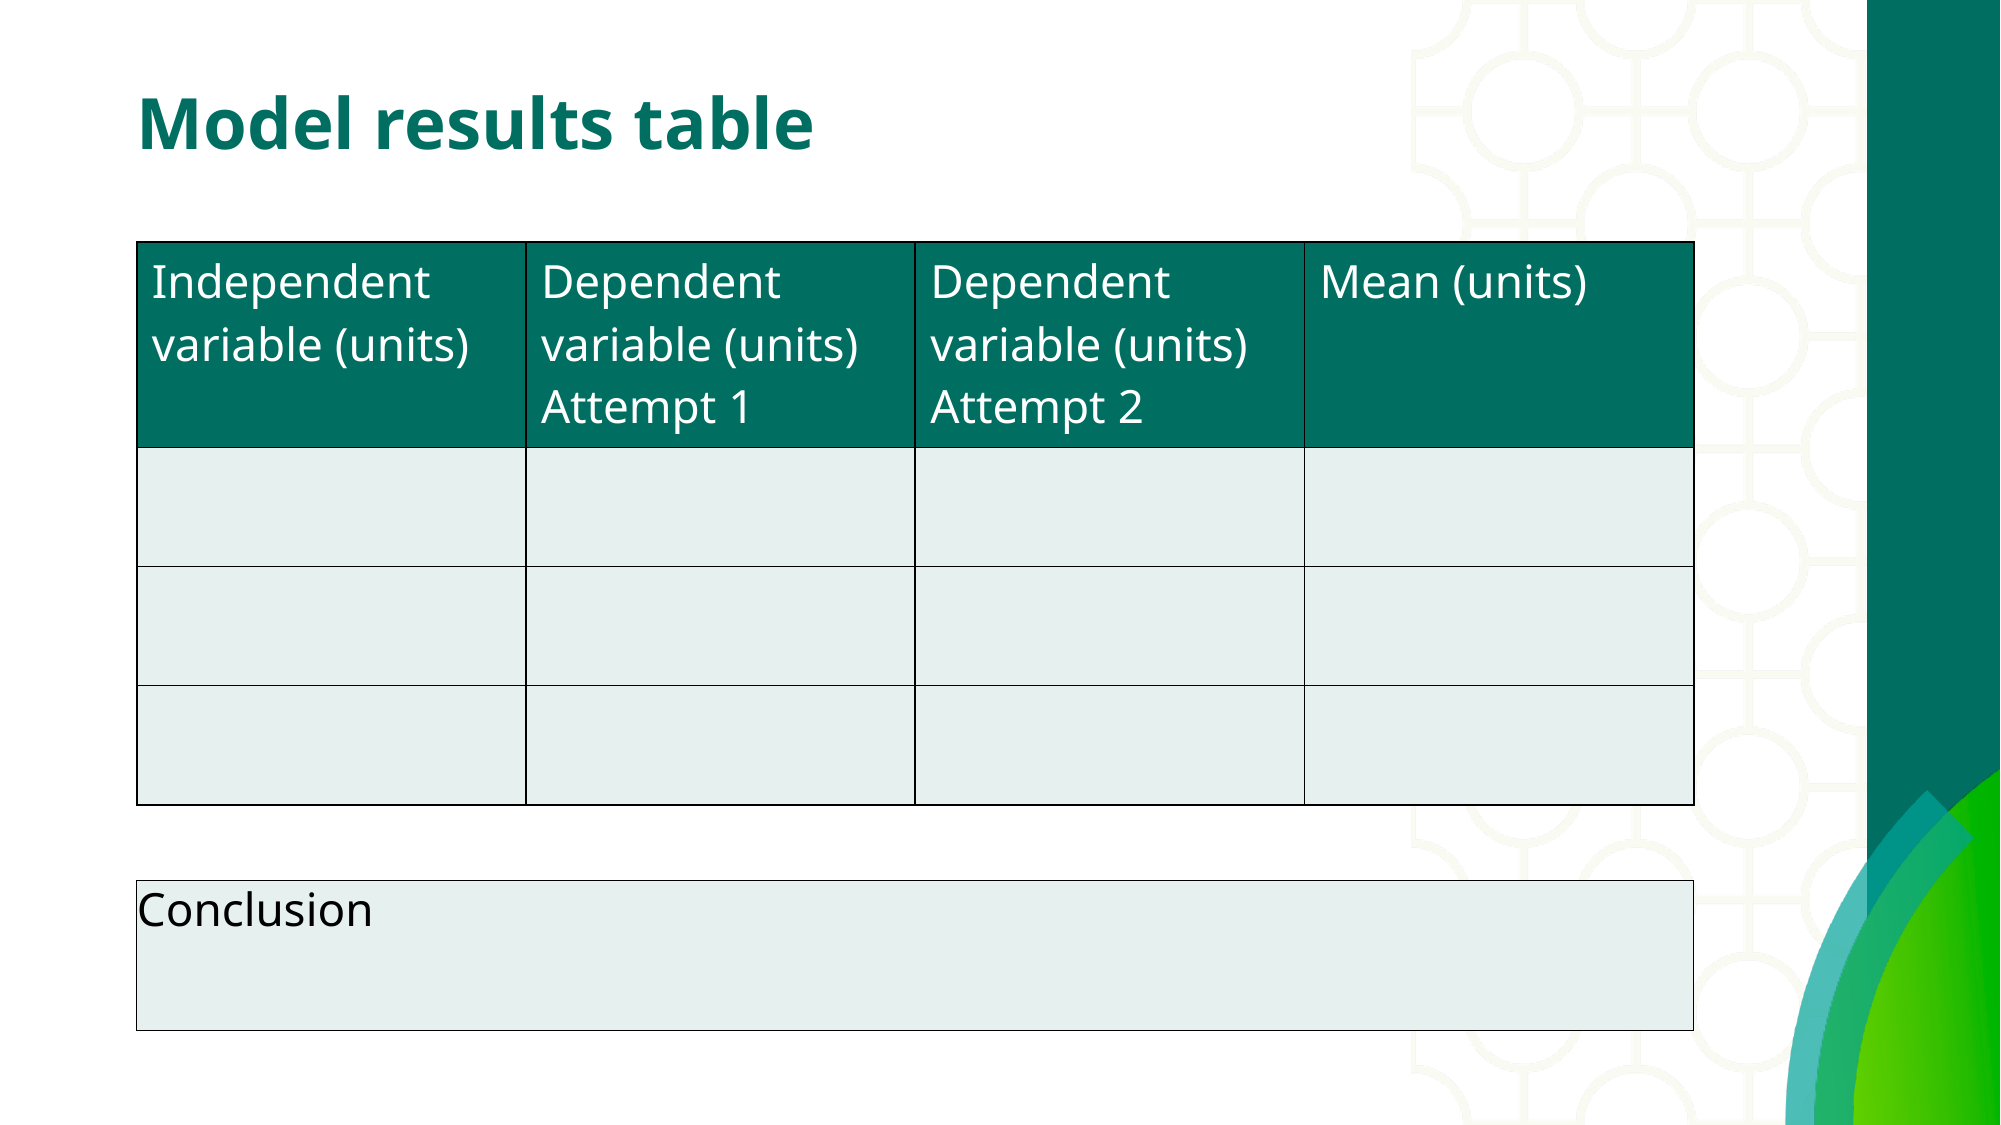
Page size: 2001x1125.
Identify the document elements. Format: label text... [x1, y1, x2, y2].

table_cell [916, 448, 1304, 566]
table_header Independent variable (units) [138, 243, 525, 447]
table_cell [1305, 567, 1693, 685]
table_cell [527, 686, 914, 804]
table_cell [527, 448, 914, 566]
table_cell [1305, 686, 1693, 804]
table_cell [138, 448, 525, 566]
list Conclusion [136, 880, 1694, 1031]
table_cell [916, 567, 1304, 685]
picture [1411, 0, 2001, 1125]
table_header Mean (units) [1305, 243, 1693, 447]
table_cell [138, 686, 525, 804]
table_cell [138, 567, 525, 685]
table_header Dependent variable (units) Attempt 2 [916, 243, 1304, 447]
table_cell [527, 567, 914, 685]
table_cell [1305, 448, 1693, 566]
table_cell [916, 686, 1304, 804]
table_header Dependent variable (units) Attempt 1 [527, 243, 914, 447]
title Model results table [136, 88, 1791, 161]
